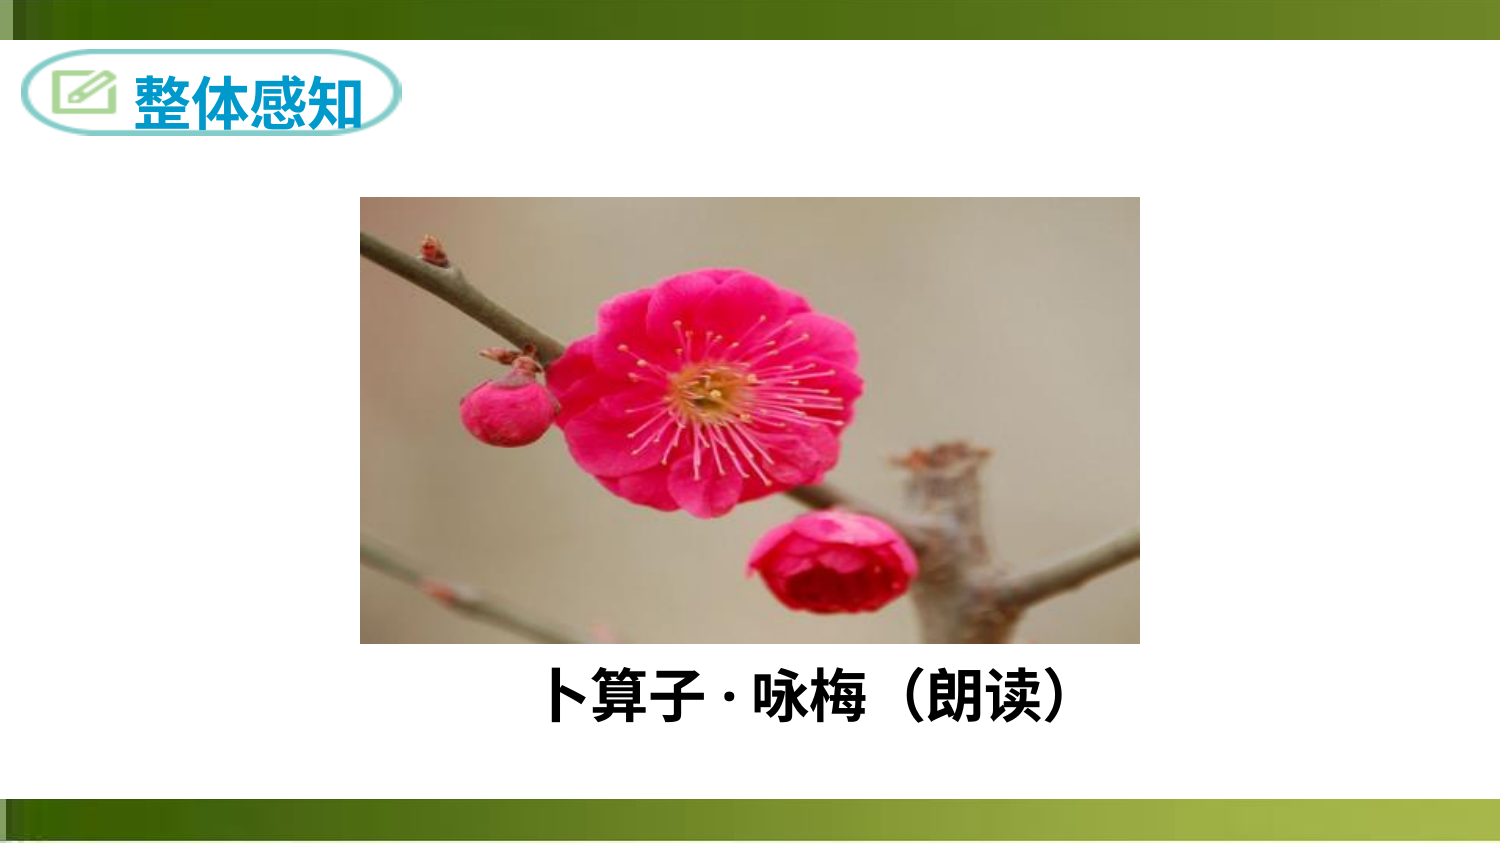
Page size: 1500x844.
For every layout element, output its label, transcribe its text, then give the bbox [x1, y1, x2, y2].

text_box 卜算子·咏梅（朗读） [517, 652, 1117, 737]
picture [0, 799, 1500, 843]
picture [359, 196, 1141, 644]
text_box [20, 49, 402, 146]
picture [0, 0, 1500, 40]
